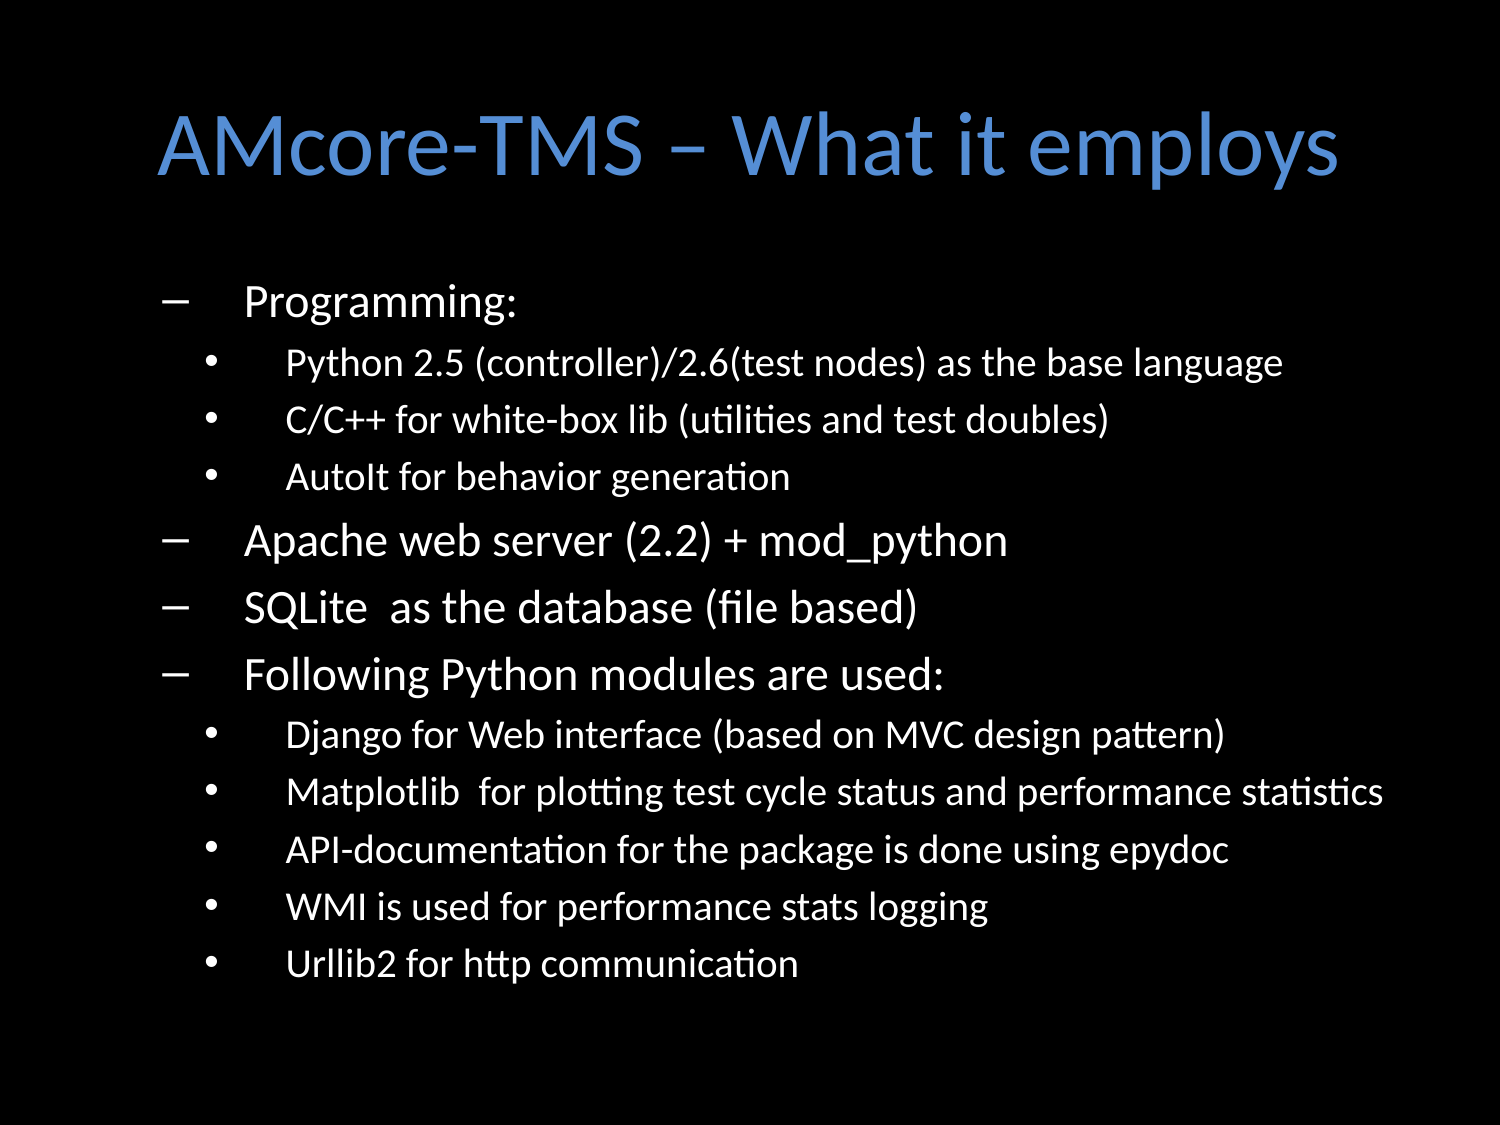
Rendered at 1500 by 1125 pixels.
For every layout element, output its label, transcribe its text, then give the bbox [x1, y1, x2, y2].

title AMcore-TMS – What it employs [75, 45, 1425, 233]
list Programming: Python 2.5 (controller)/2.6(test nodes) as the base language C/C++ for white-box lib (utilities and test doubles) AutoIt for behavior generation Apache web server (2.2) + mod_python SQLite as the database (file based) Following Python modules are used: Django for Web interface (based on MVC design pattern) Matplotlib for plotting test cycle status and performance statistics API-documentation for the package is done using epydoc WMI is used for performance stats logging Urllib2 for http communication [75, 262, 1425, 1005]
